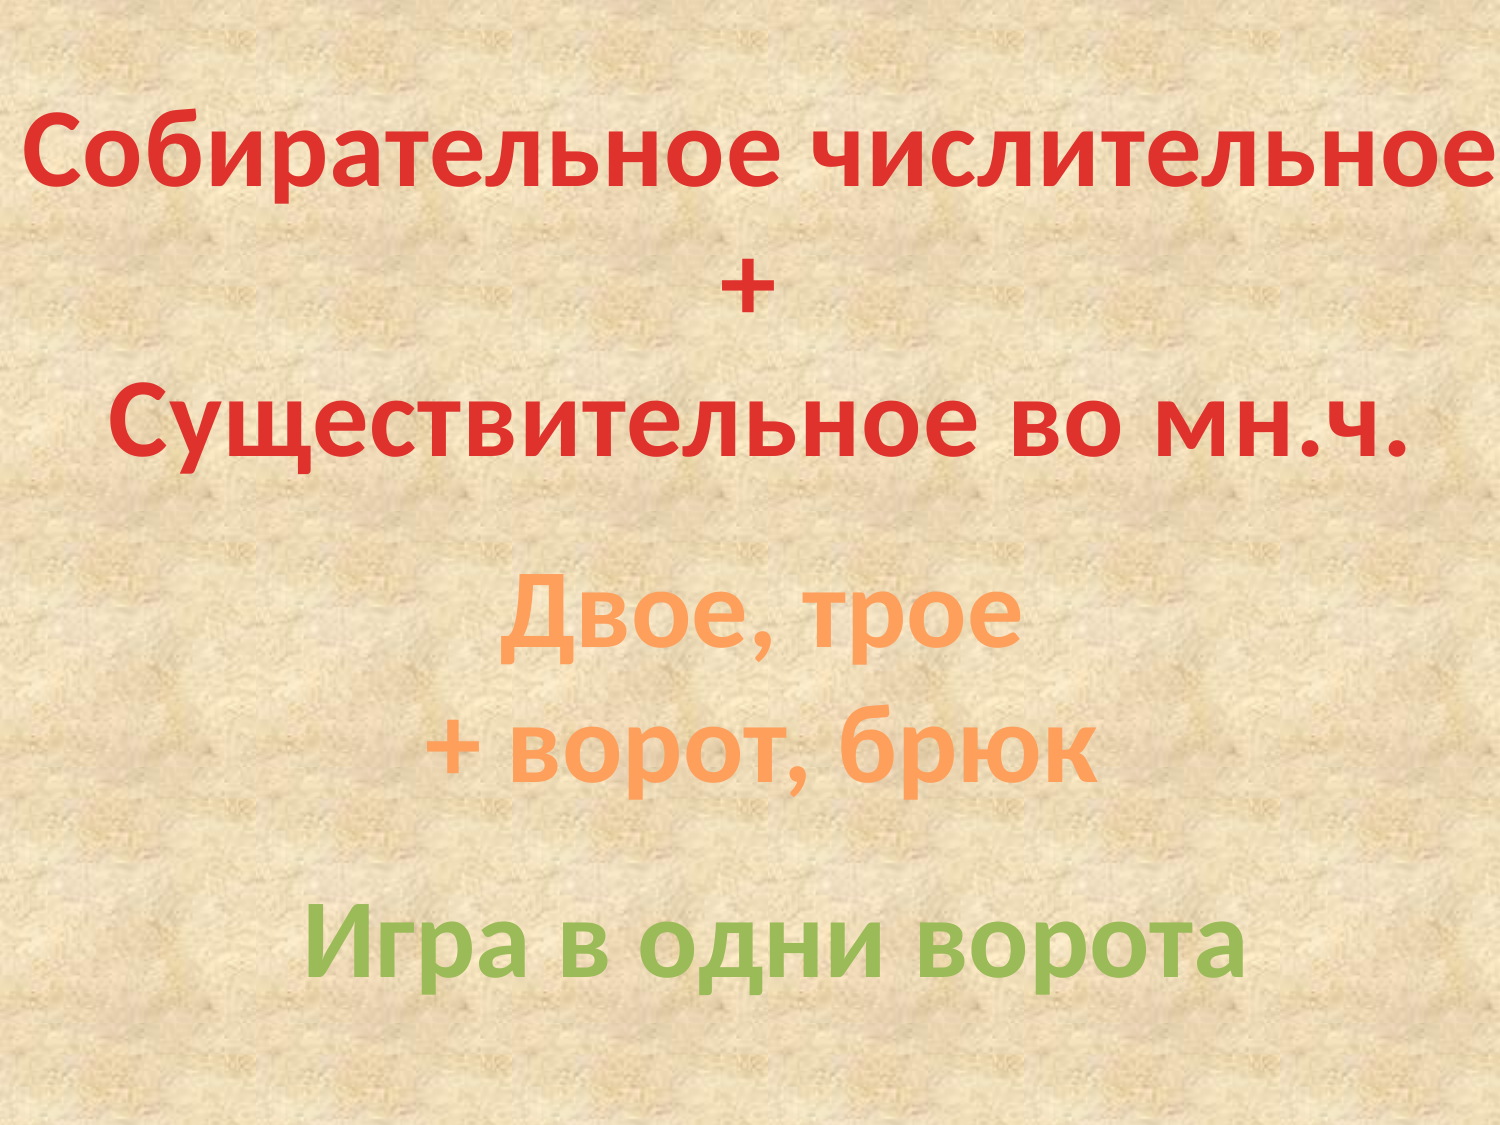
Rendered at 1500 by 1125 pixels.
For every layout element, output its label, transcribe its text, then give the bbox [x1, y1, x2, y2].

text_box Игра в одни ворота [287, 857, 1265, 1008]
text_box Двое, трое + ворот, брюк [410, 527, 1115, 812]
text_box Собирательное числительное + Существительное во мн.ч. [7, 66, 1500, 487]
picture [0, 0, 1500, 1125]
